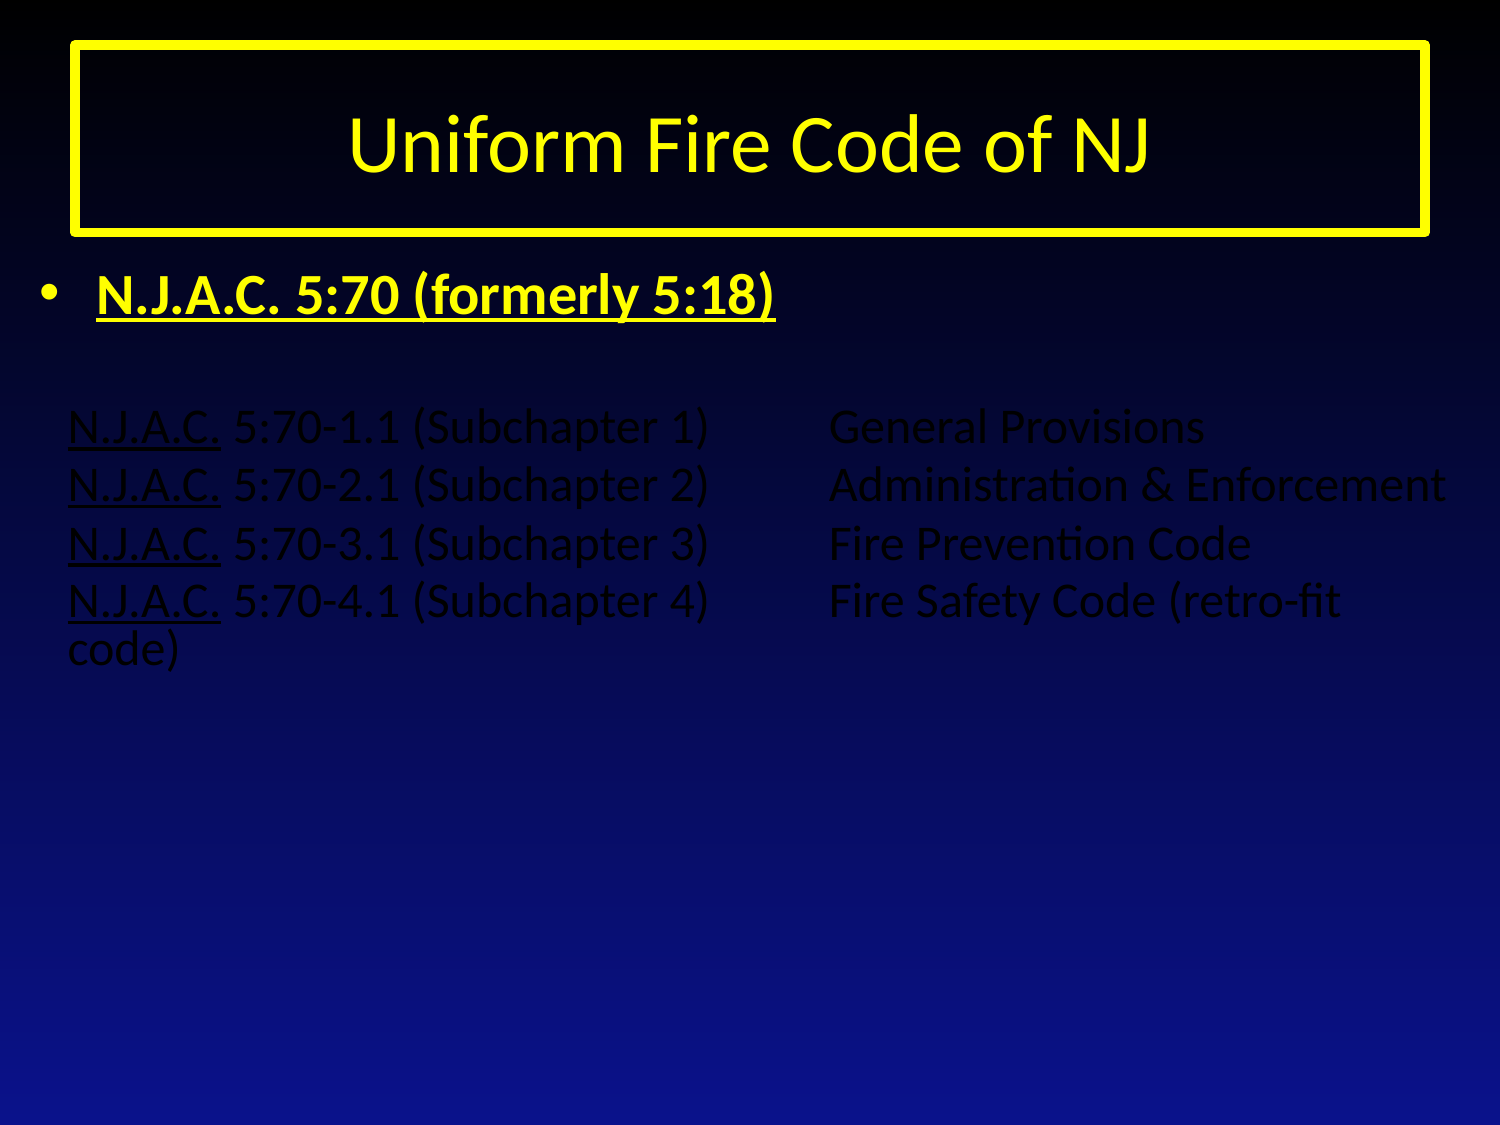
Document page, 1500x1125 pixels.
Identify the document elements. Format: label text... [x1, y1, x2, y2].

title Uniform Fire Code of NJ [75, 45, 1425, 233]
list N.J.A.C. 5:70 (formerly 5:18) N.J.A.C. 5:70-1.1 (Subchapter 1) General Provisions N.J.A.C. 5:70-2.1 (Subchapter 2) Administration & Enforcement N.J.A.C. 5:70-3.1 (Subchapter 3) Fire Prevention Code N.J.A.C. 5:70-4.1 (Subchapter 4) Fire Safety Code (retro-fit code) [24, 262, 1475, 700]
